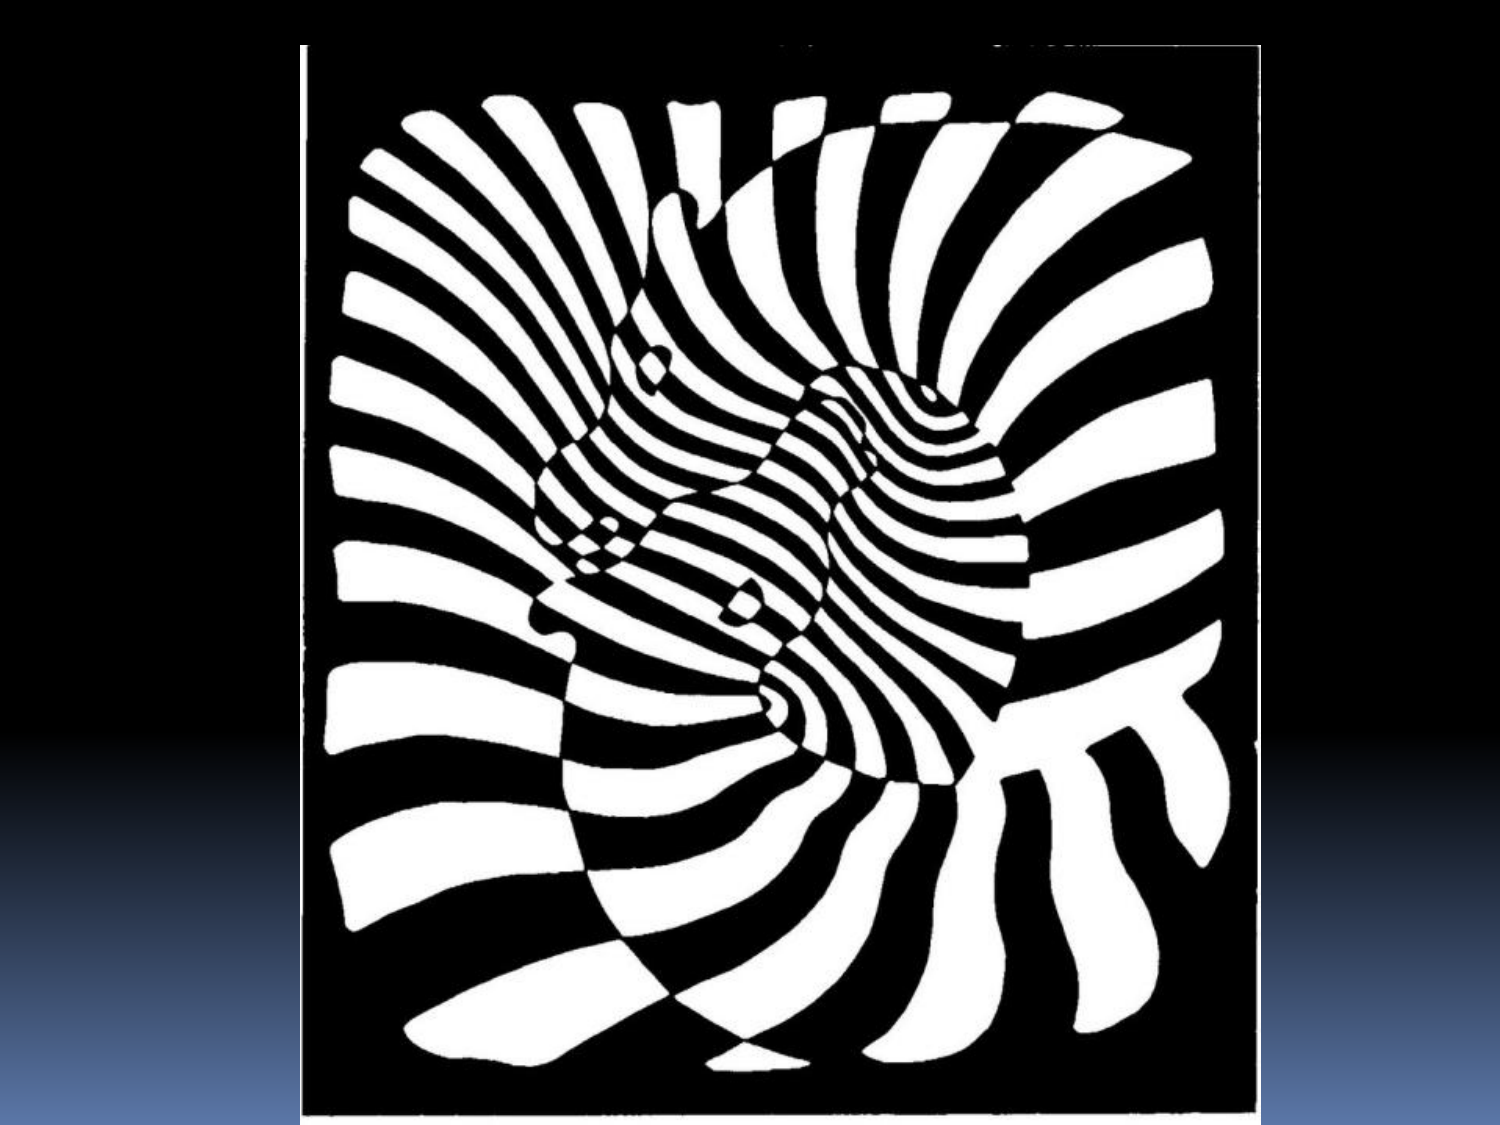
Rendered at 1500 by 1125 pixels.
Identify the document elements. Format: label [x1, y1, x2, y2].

picture [299, 45, 1261, 1125]
